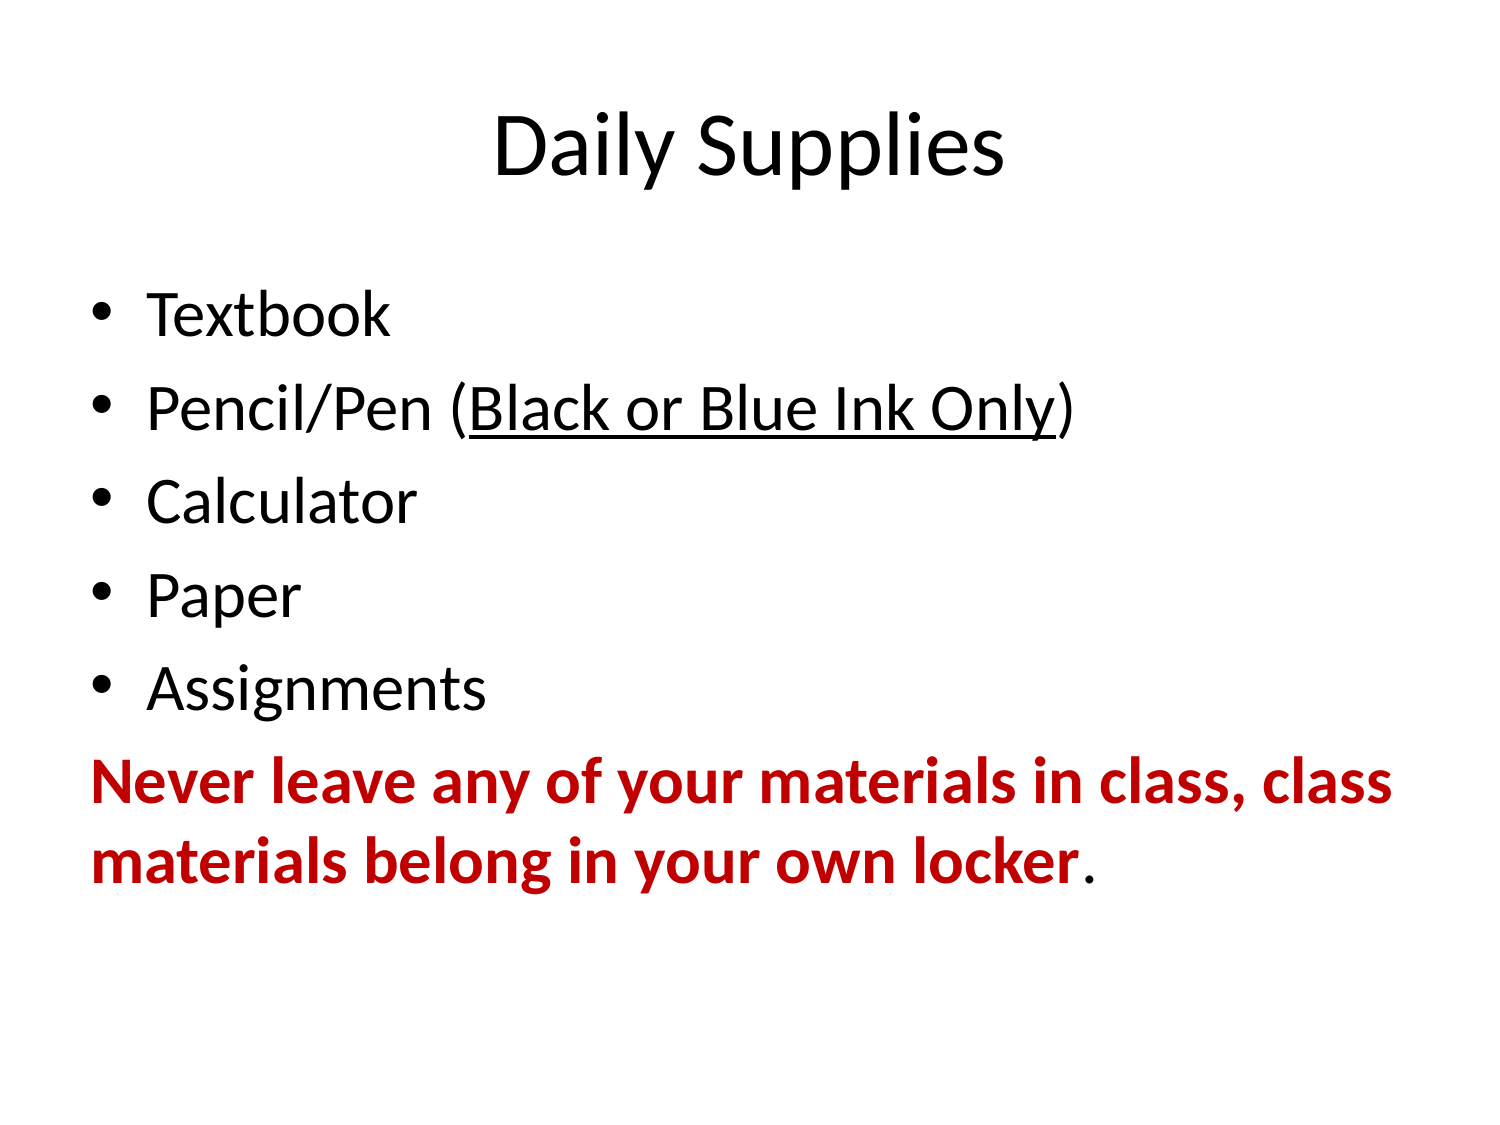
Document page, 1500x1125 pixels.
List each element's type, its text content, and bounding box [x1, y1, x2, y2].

title Daily Supplies [75, 45, 1425, 233]
list Textbook Pencil/Pen (Black or Blue Ink Only) Calculator Paper Assignments Never leave any of your materials in class, class materials belong in your own locker. [75, 262, 1425, 1005]
